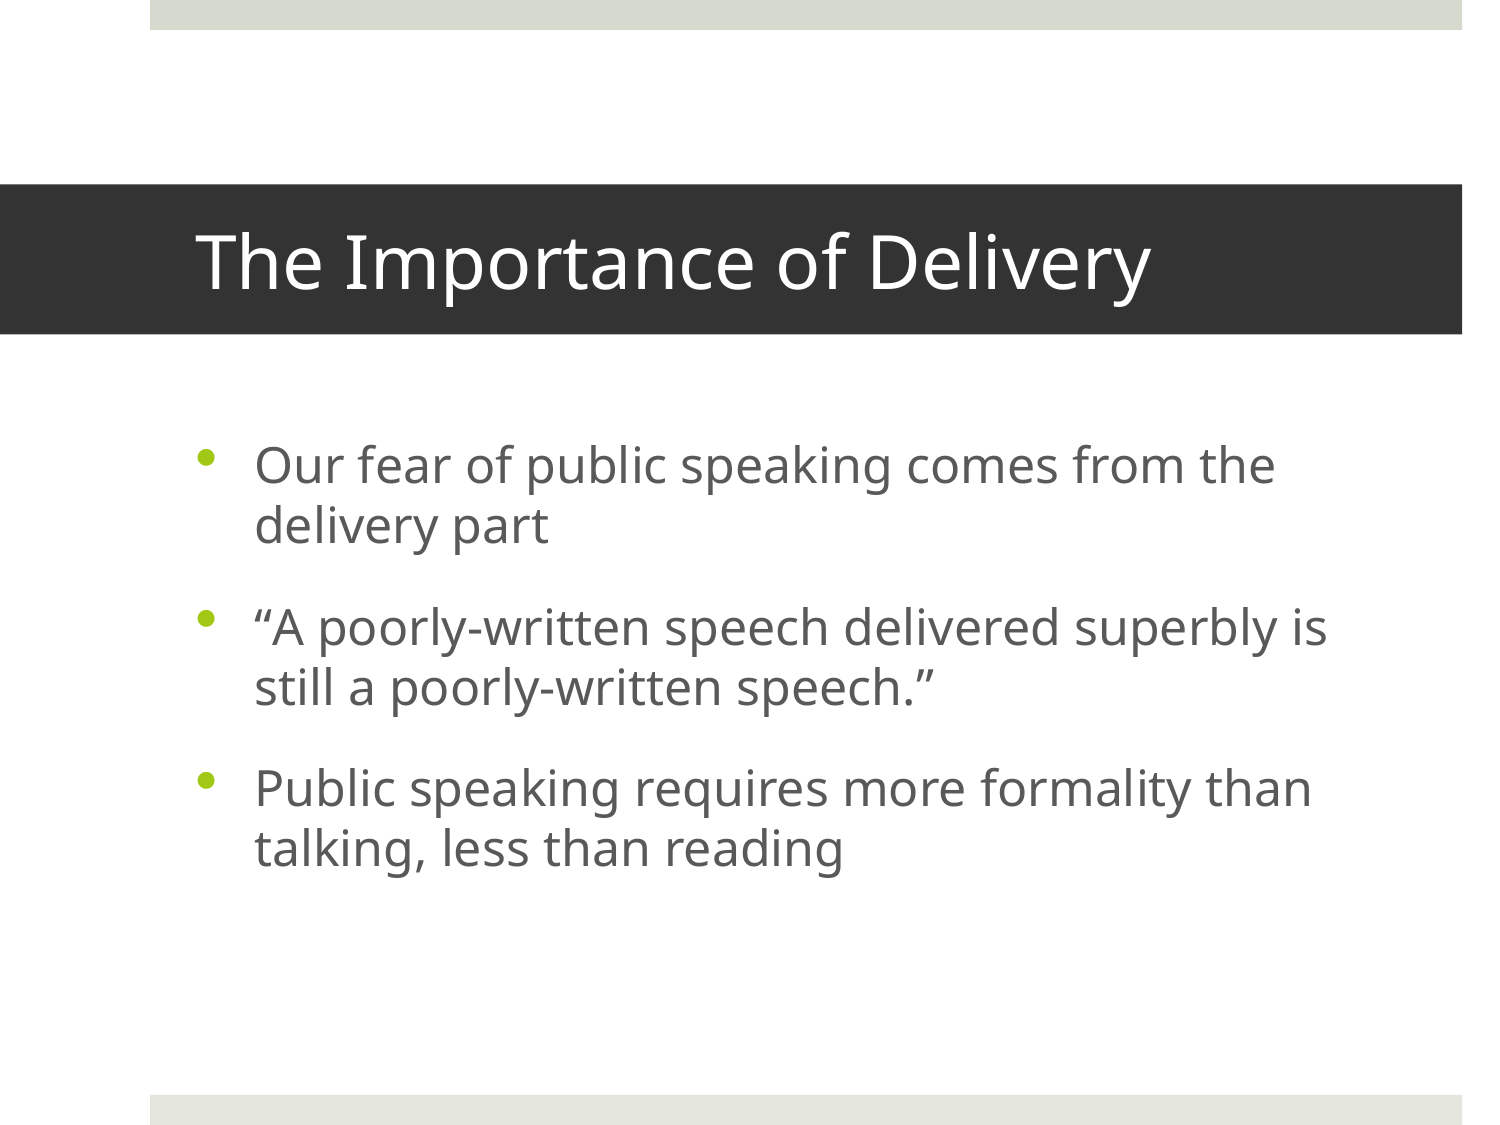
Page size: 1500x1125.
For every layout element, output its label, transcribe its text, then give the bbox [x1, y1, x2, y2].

title The Importance of Delivery [0, 184, 1463, 335]
list Our fear of public speaking comes from the delivery part “A poorly-written speech delivered superbly is still a poorly-written speech.” Public speaking requires more formality than talking, less than reading [182, 425, 1432, 1028]
